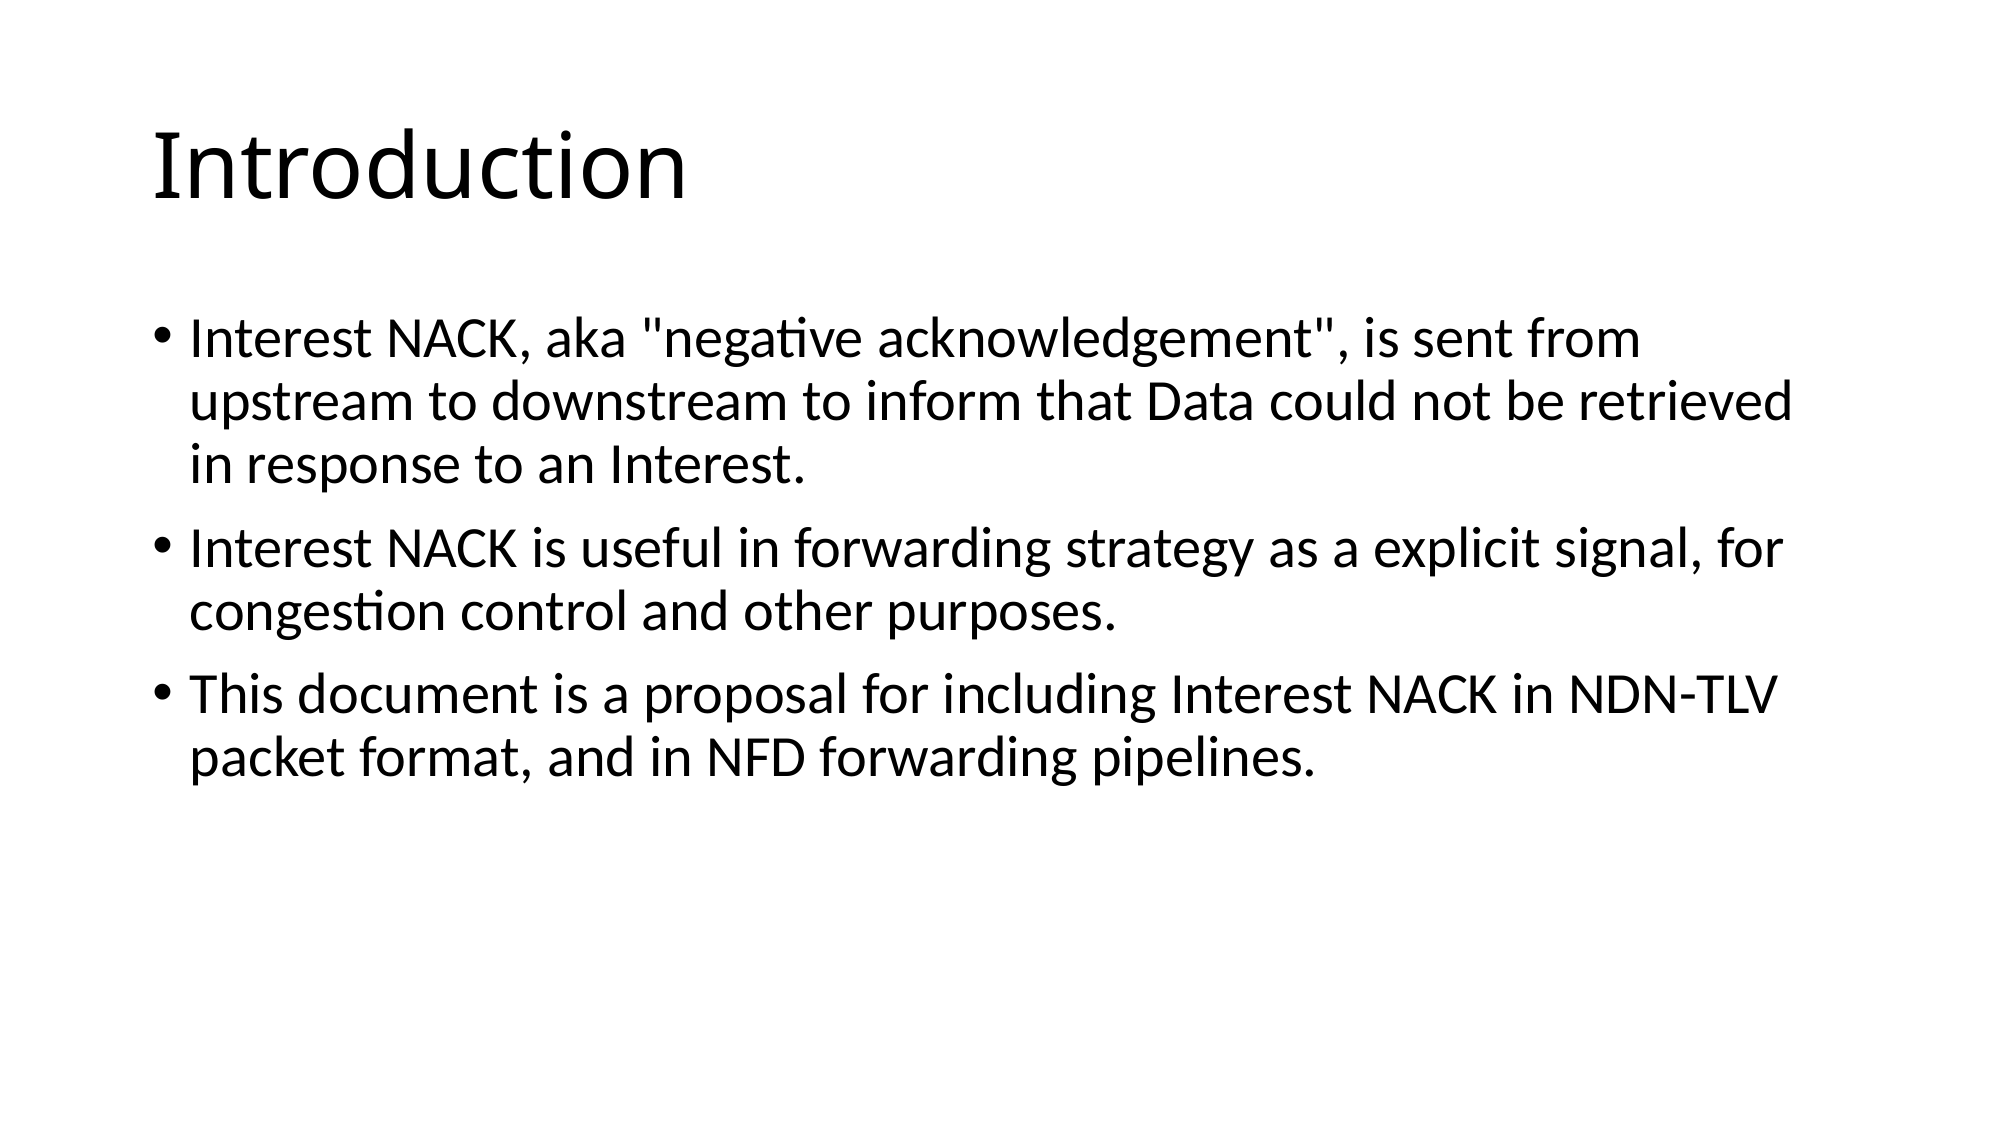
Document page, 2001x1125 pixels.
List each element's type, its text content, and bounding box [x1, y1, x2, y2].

title Introduction [137, 59, 1863, 278]
list Interest NACK, aka "negative acknowledgement", is sent from upstream to downstream to inform that Data could not be retrieved in response to an Interest. Interest NACK is useful in forwarding strategy as a explicit signal, for congestion control and other purposes. This document is a proposal for including Interest NACK in NDN-TLV packet format, and in NFD forwarding pipelines. [137, 299, 1863, 1014]
